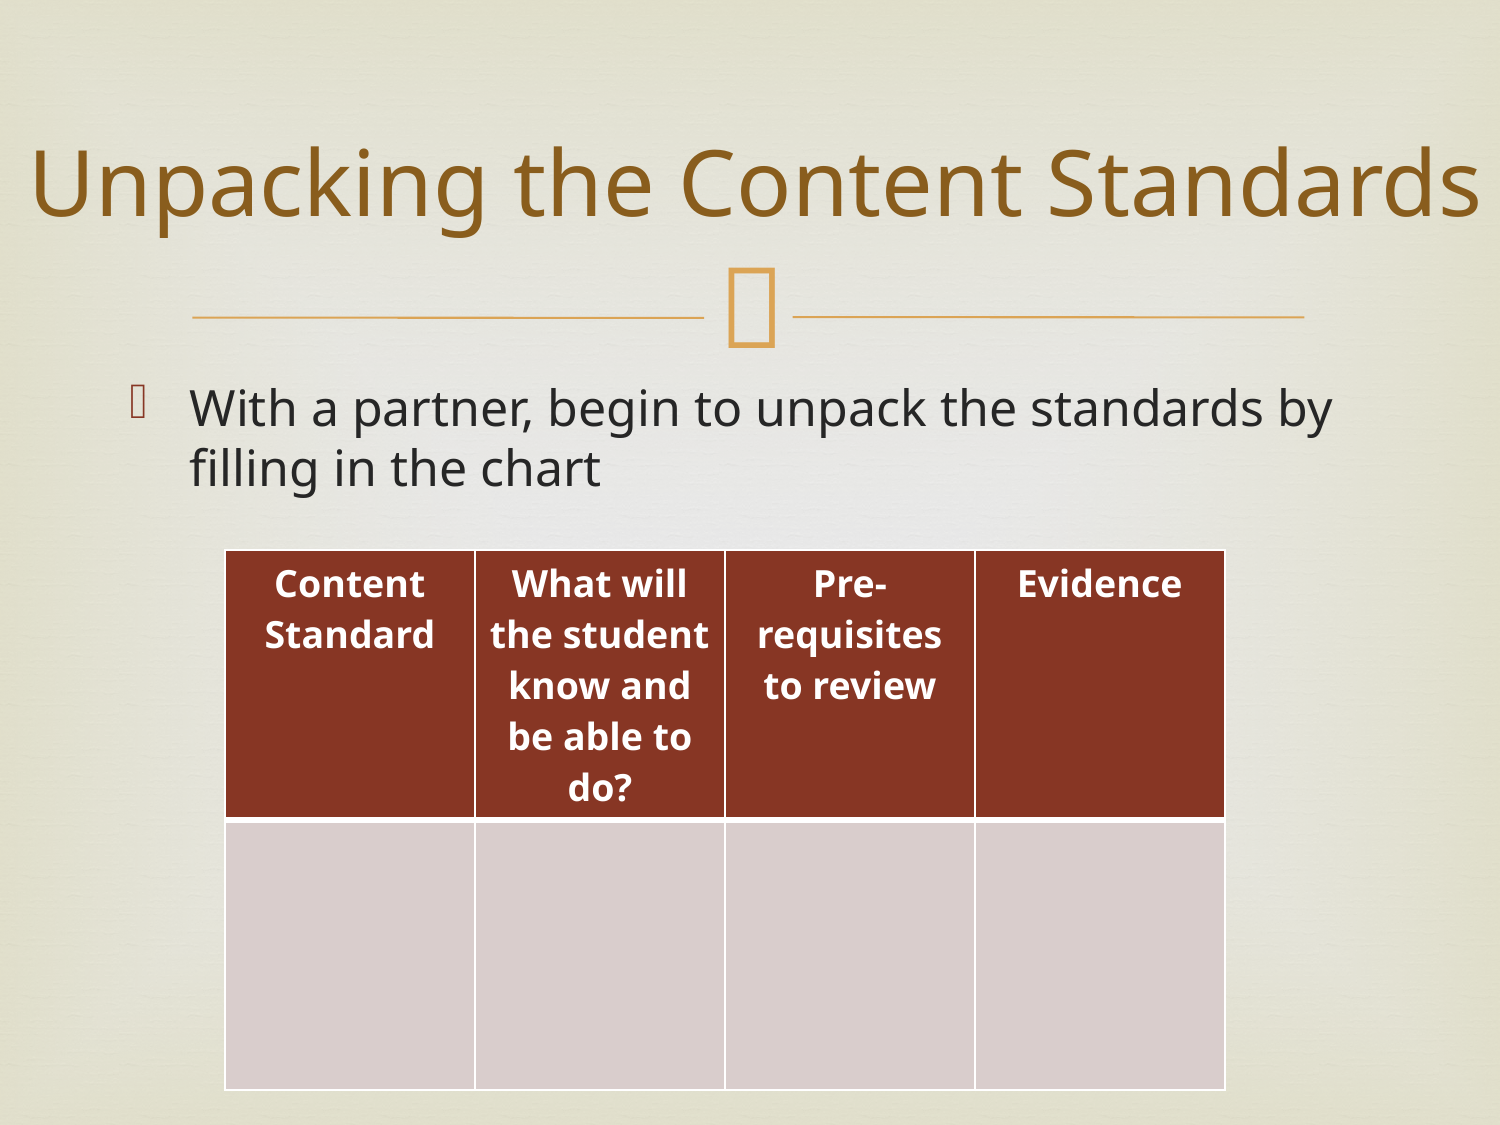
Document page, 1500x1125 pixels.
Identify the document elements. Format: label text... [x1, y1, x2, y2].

table_header Content Standard [226, 551, 474, 817]
list With a partner, begin to unpack the standards by filling in the chart [114, 368, 1386, 538]
table_header Pre-requisites to review [726, 551, 974, 817]
table_header What will the student know and be able to do? [476, 551, 724, 817]
table_cell [976, 823, 1224, 1089]
table_header Evidence [976, 551, 1224, 817]
table_cell [726, 823, 974, 1089]
table_cell [226, 823, 474, 1089]
table_cell [476, 823, 724, 1089]
title Unpacking the Content Standards [12, 93, 1500, 267]
